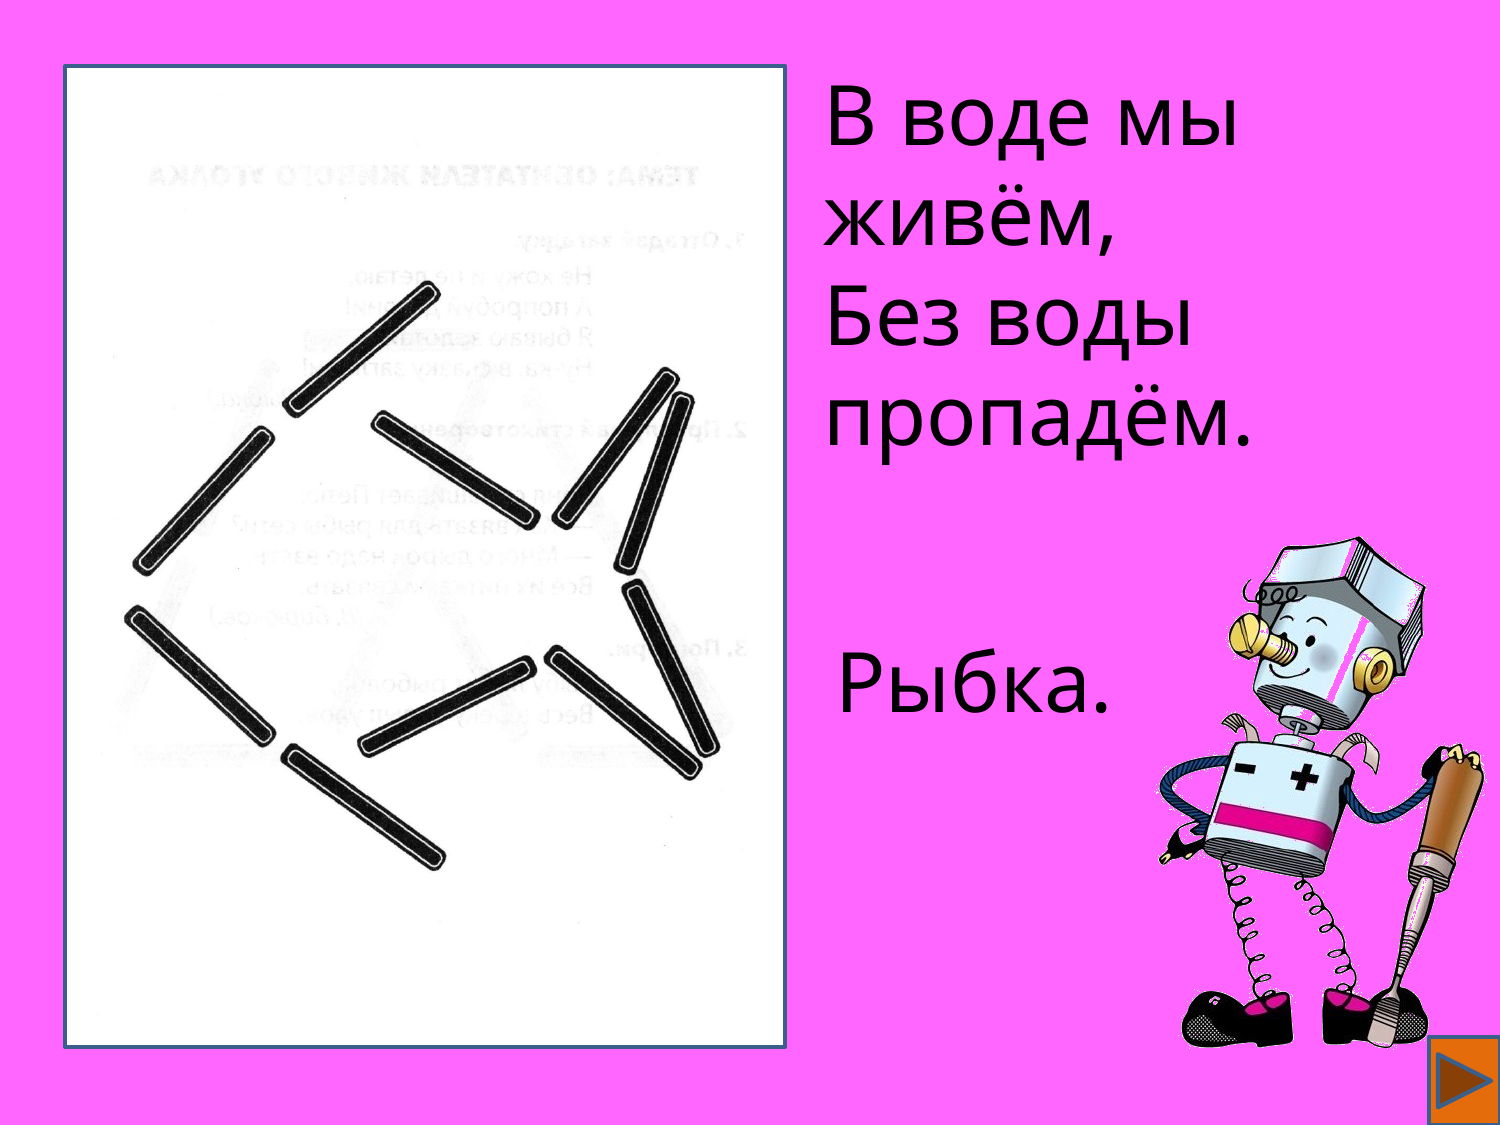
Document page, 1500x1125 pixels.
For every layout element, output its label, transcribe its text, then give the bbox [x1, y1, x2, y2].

text_box В воде мы живём, Без воды пропадём. [809, 54, 1436, 650]
text_box [1427, 1070, 1500, 1125]
text_box Рыбка. [820, 621, 1116, 737]
picture [88, 89, 756, 1039]
text_box [63, 64, 787, 1049]
picture [1121, 526, 1500, 1064]
